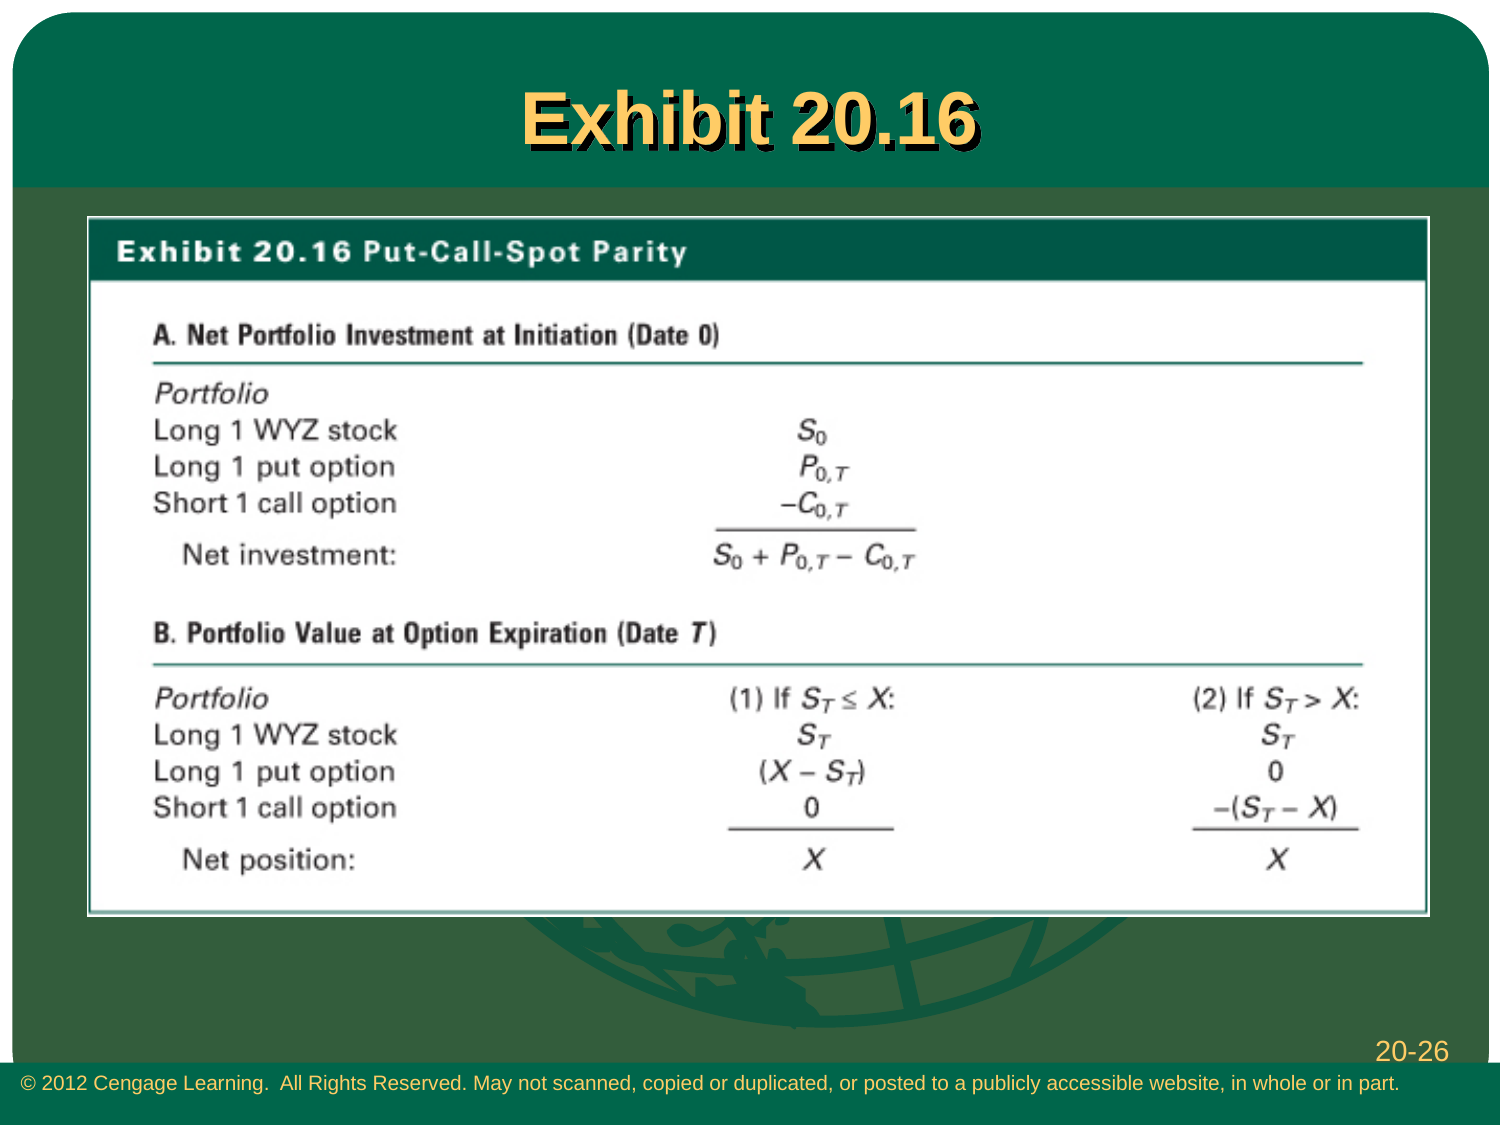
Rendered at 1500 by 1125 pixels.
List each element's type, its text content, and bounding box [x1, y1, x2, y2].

title Exhibit 20.16 [75, 37, 1425, 193]
footer © 2012 Cengage Learning. All Rights Reserved. May not scanned, copied or duplicated, or posted to a publicly accessible website, in whole or in part. [0, 1062, 1500, 1125]
picture [87, 216, 1430, 917]
slide_number 20-26 [1325, 1025, 1500, 1088]
